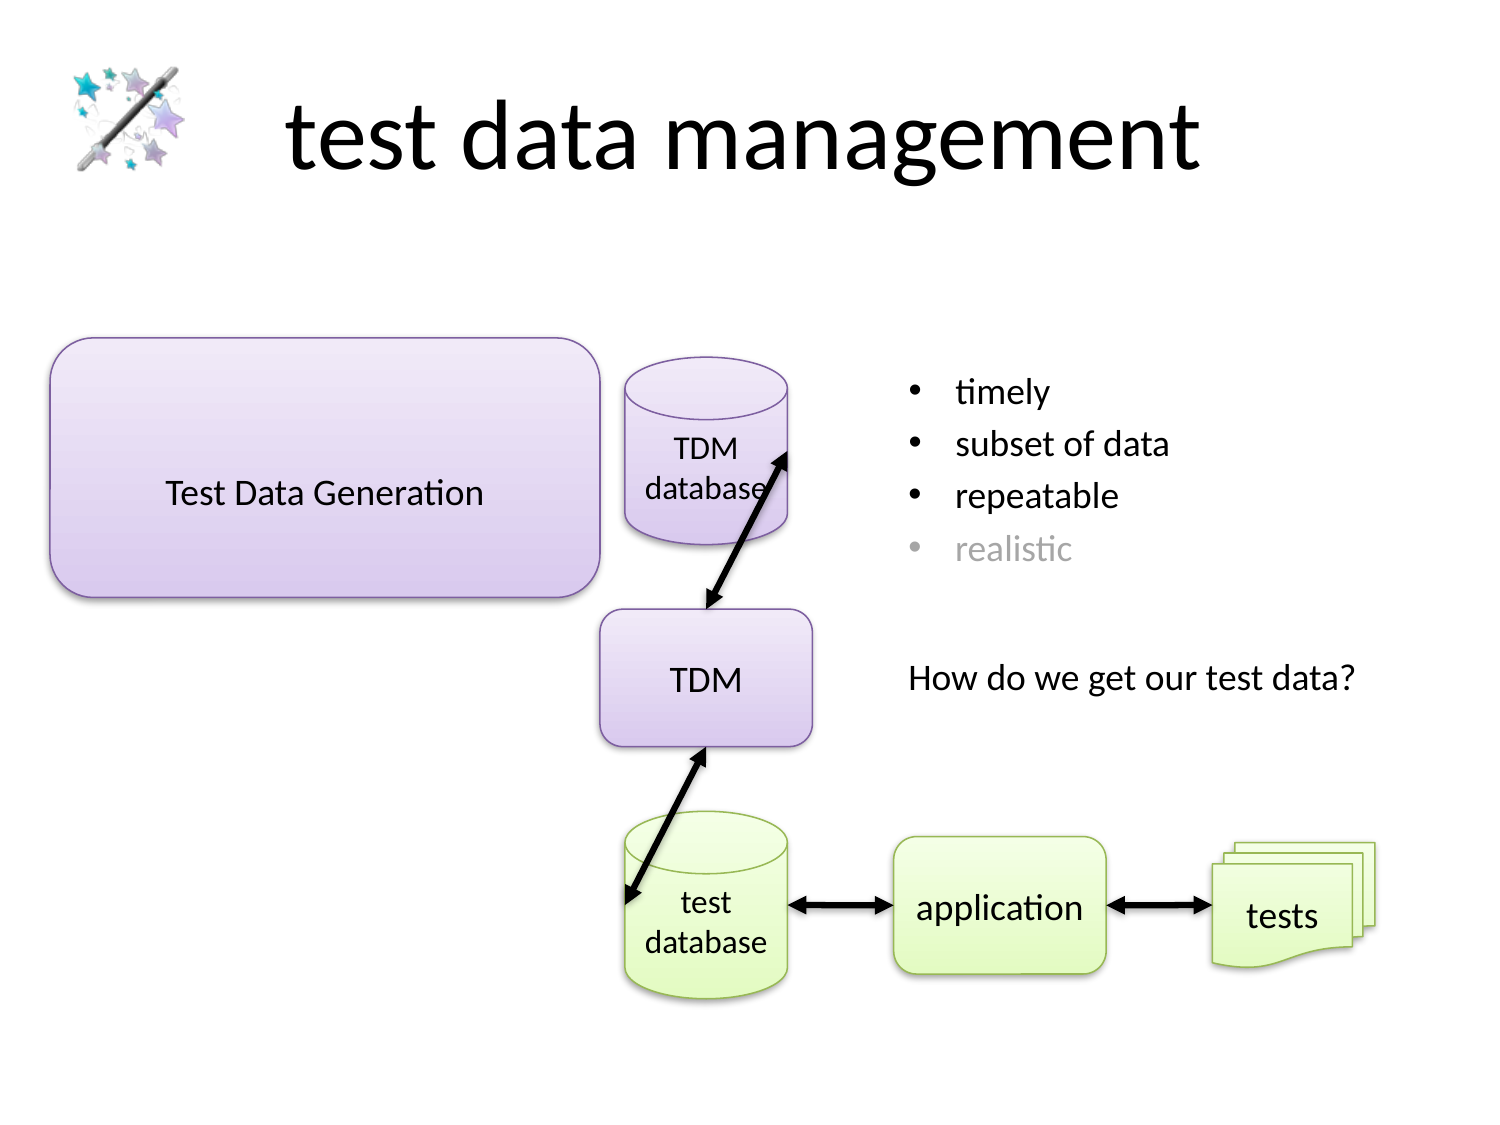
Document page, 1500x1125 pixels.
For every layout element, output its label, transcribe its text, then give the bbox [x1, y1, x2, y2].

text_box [599, 356, 813, 812]
text_box test data management [601, 62, 1413, 198]
text_box realistic [893, 516, 1410, 577]
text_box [49, 62, 601, 598]
text_box subset of data [893, 411, 1410, 463]
text_box How do we get our test data? [893, 645, 1399, 706]
text_box timely [893, 359, 1410, 411]
text_box repeatable [893, 463, 1410, 516]
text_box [624, 811, 1376, 1000]
